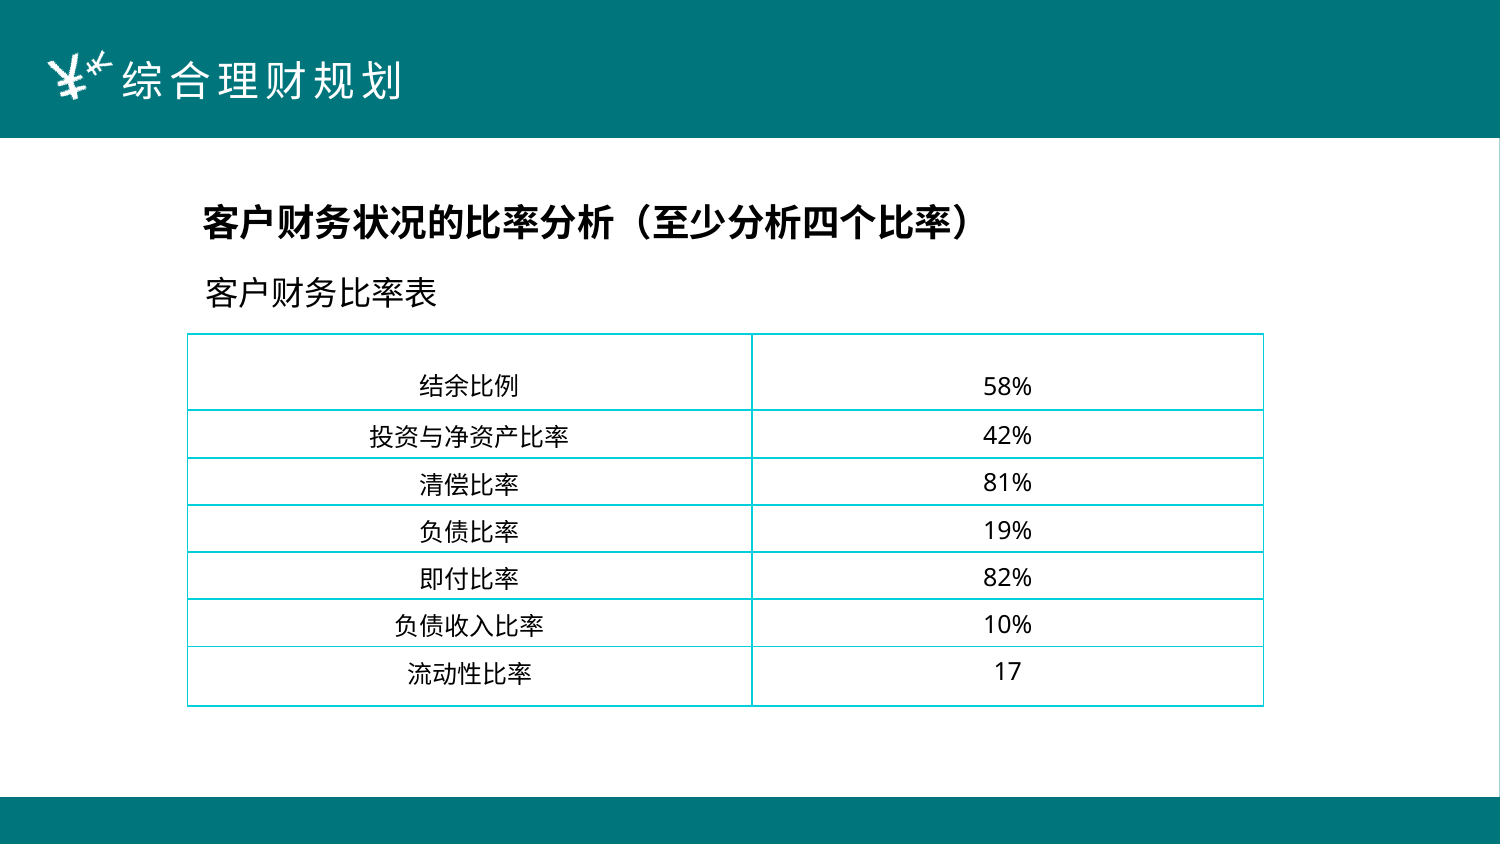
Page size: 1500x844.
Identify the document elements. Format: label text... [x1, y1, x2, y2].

text_box 客户财务状况的比率分析（至少分析四个比率） [187, 184, 1338, 252]
table_cell 即付比率 [188, 553, 751, 598]
text_box 客户财务比率表 [190, 252, 563, 319]
table_cell 82% [753, 553, 1263, 598]
table_header 结余比例 [188, 335, 751, 409]
table_cell 流动性比率 [188, 647, 751, 705]
table_cell 10% [753, 600, 1263, 646]
table_cell 清偿比率 [188, 459, 751, 504]
table_cell 19% [753, 506, 1263, 551]
table_cell 负债比率 [188, 506, 751, 551]
table_header 58% [753, 335, 1263, 409]
table_cell 42% [753, 411, 1263, 457]
table_cell 17 [753, 647, 1263, 705]
table_cell 负债收入比率 [188, 600, 751, 646]
table_cell 投资与净资产比率 [188, 411, 751, 457]
table_cell 81% [753, 459, 1263, 504]
